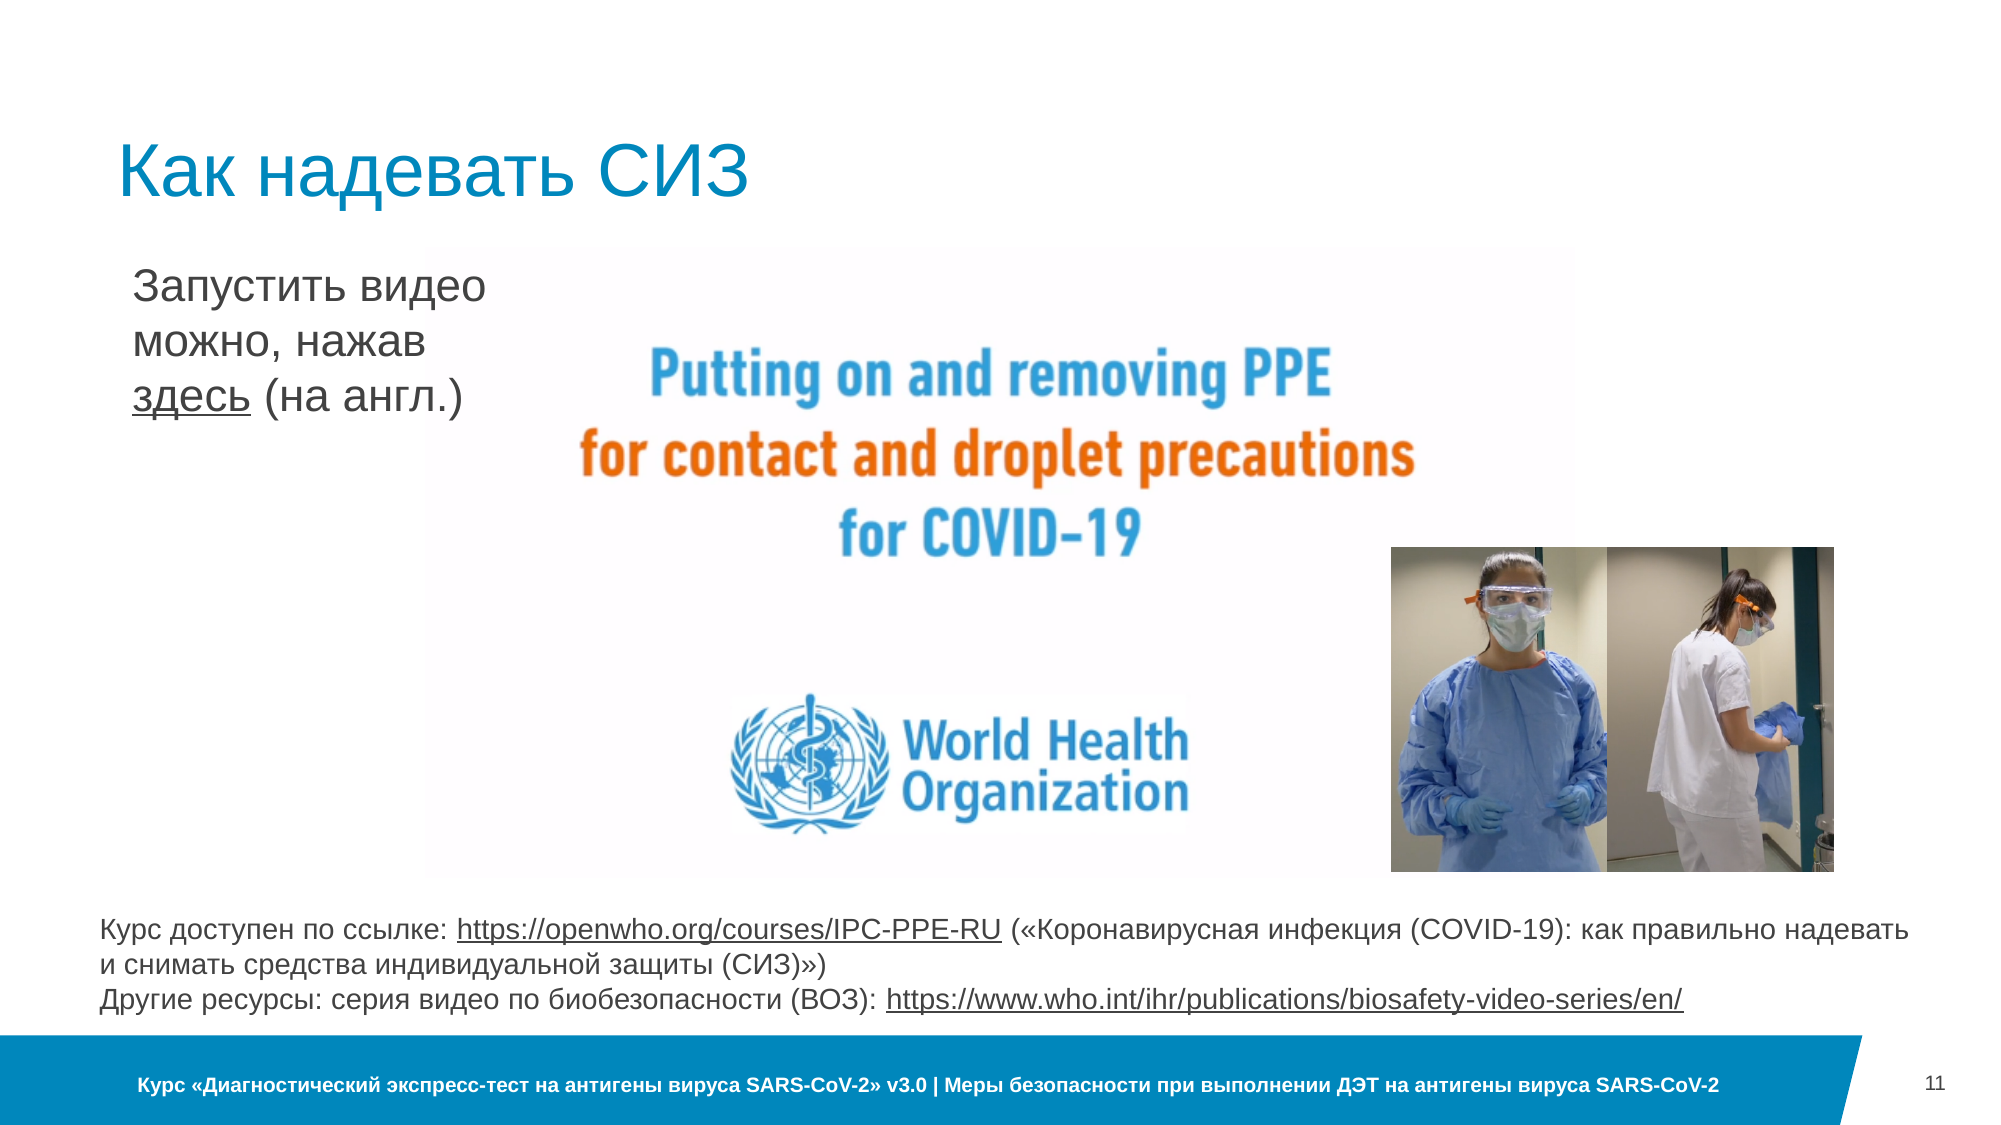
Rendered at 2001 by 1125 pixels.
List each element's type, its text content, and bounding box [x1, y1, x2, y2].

picture [424, 247, 1834, 878]
text_box Курс доступен по ссылке: https://openwho.org/courses/IPC-PPE-RU («Коронавирусная инфекция (COVID-19): как правильно надевать и снимать средства индивидуальной защиты (СИЗ)») Другие ресурсы: серия видео по биобезопасности (ВОЗ): https://www.who.int/ihr/publications/biosafety-video-series/en/ [84, 903, 1949, 1023]
text_box Запустить видео можно, нажав здесь (на англ.) [117, 247, 423, 428]
title Как надевать СИЗ [117, 58, 1843, 214]
list [117, 260, 1843, 903]
slide_number 11 [1862, 1035, 1947, 1125]
footer Курс «Диагностический экспресс-тест на антигены вируса SARS-CoV-2» v3.0 | Меры безопасности при выполнении ДЭТ на антигены вируса SARS-CoV-2 [137, 1042, 1833, 1125]
